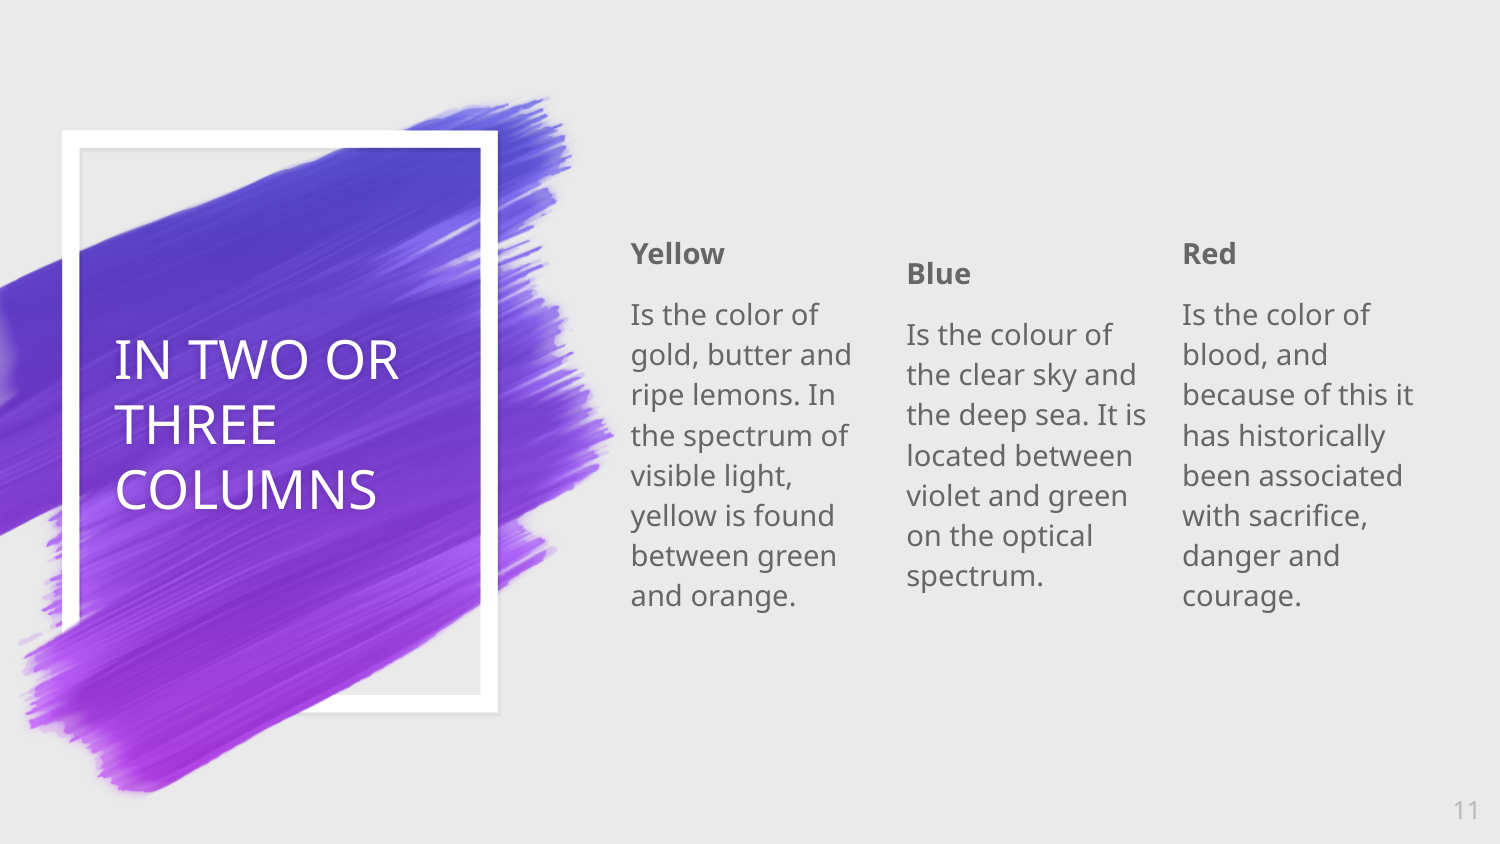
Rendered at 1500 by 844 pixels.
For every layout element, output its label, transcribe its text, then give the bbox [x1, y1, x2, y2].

slide_number 11 [1391, 779, 1482, 844]
list Blue Is the colour of the clear sky and the deep sea. It is located between violet and green on the optical spectrum. [906, 130, 1150, 712]
title IN TWO OR THREE COLUMNS [114, 149, 447, 696]
list Red Is the color of blood, and because of this it has historically been associated with sacrifice, danger and courage. [1181, 130, 1426, 712]
picture [0, 0, 1500, 844]
list Yellow Is the color of gold, butter and ripe lemons. In the spectrum of visible light, yellow is found between green and orange. [630, 130, 874, 712]
